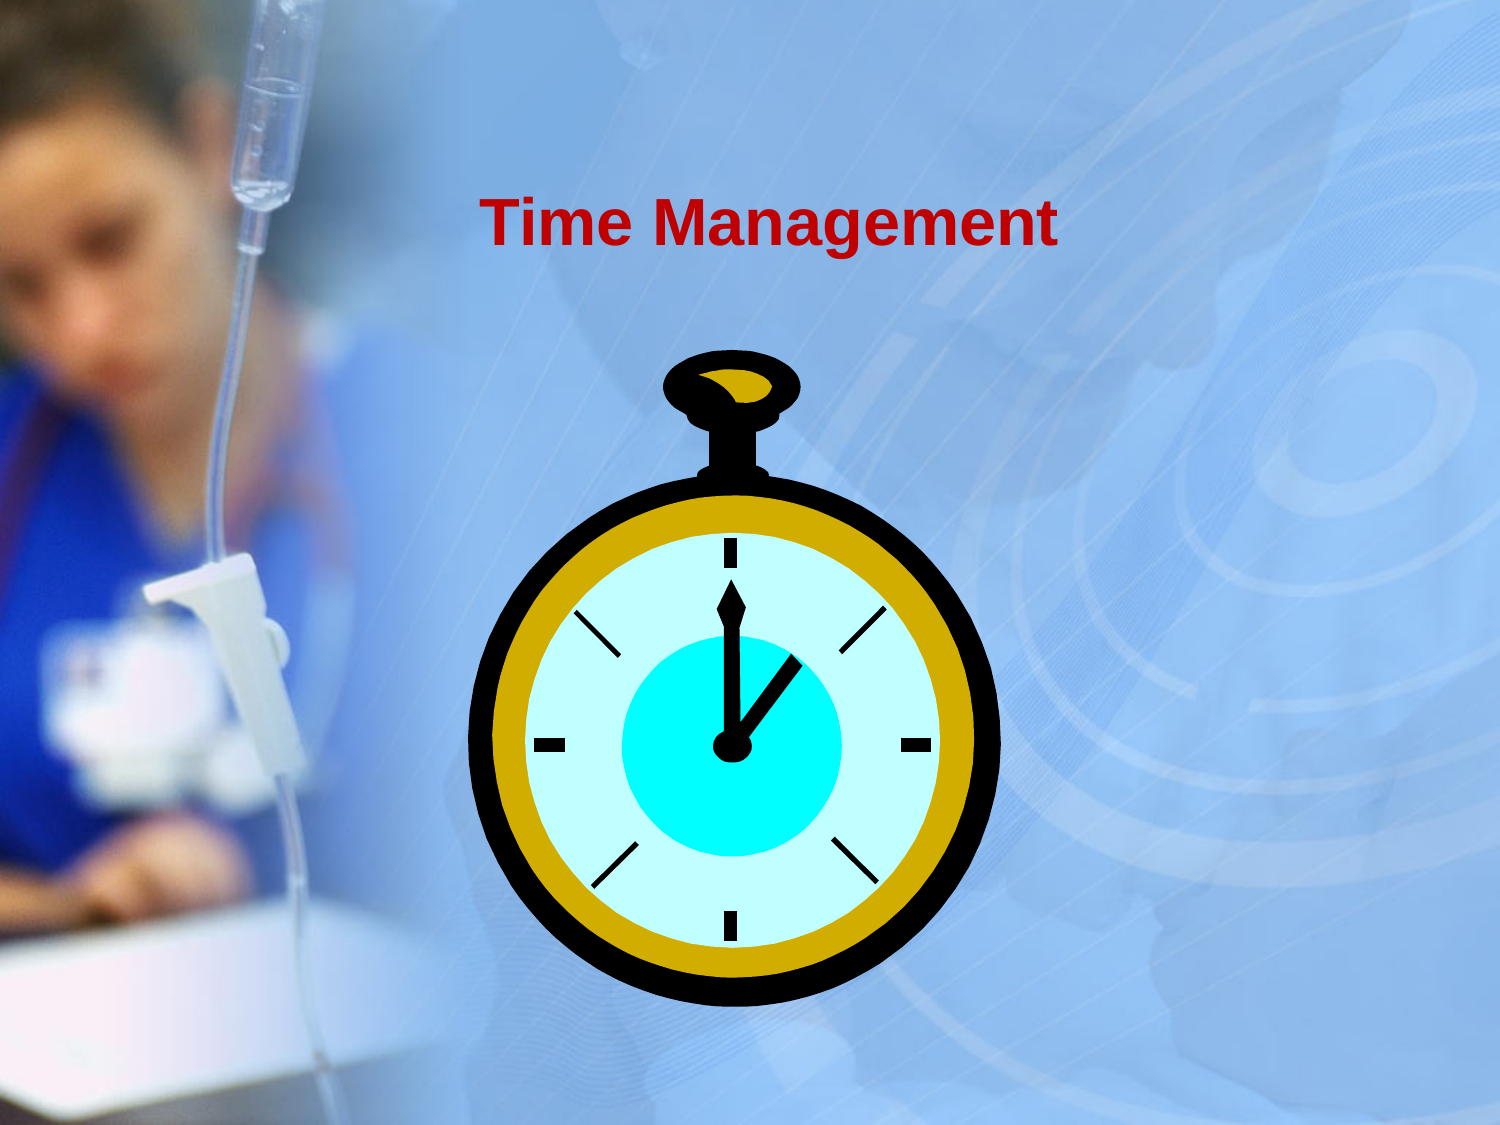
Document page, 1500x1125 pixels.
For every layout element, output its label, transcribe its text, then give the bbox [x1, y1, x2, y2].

text_box Time Management [464, 78, 1222, 266]
picture [0, 0, 1500, 1125]
